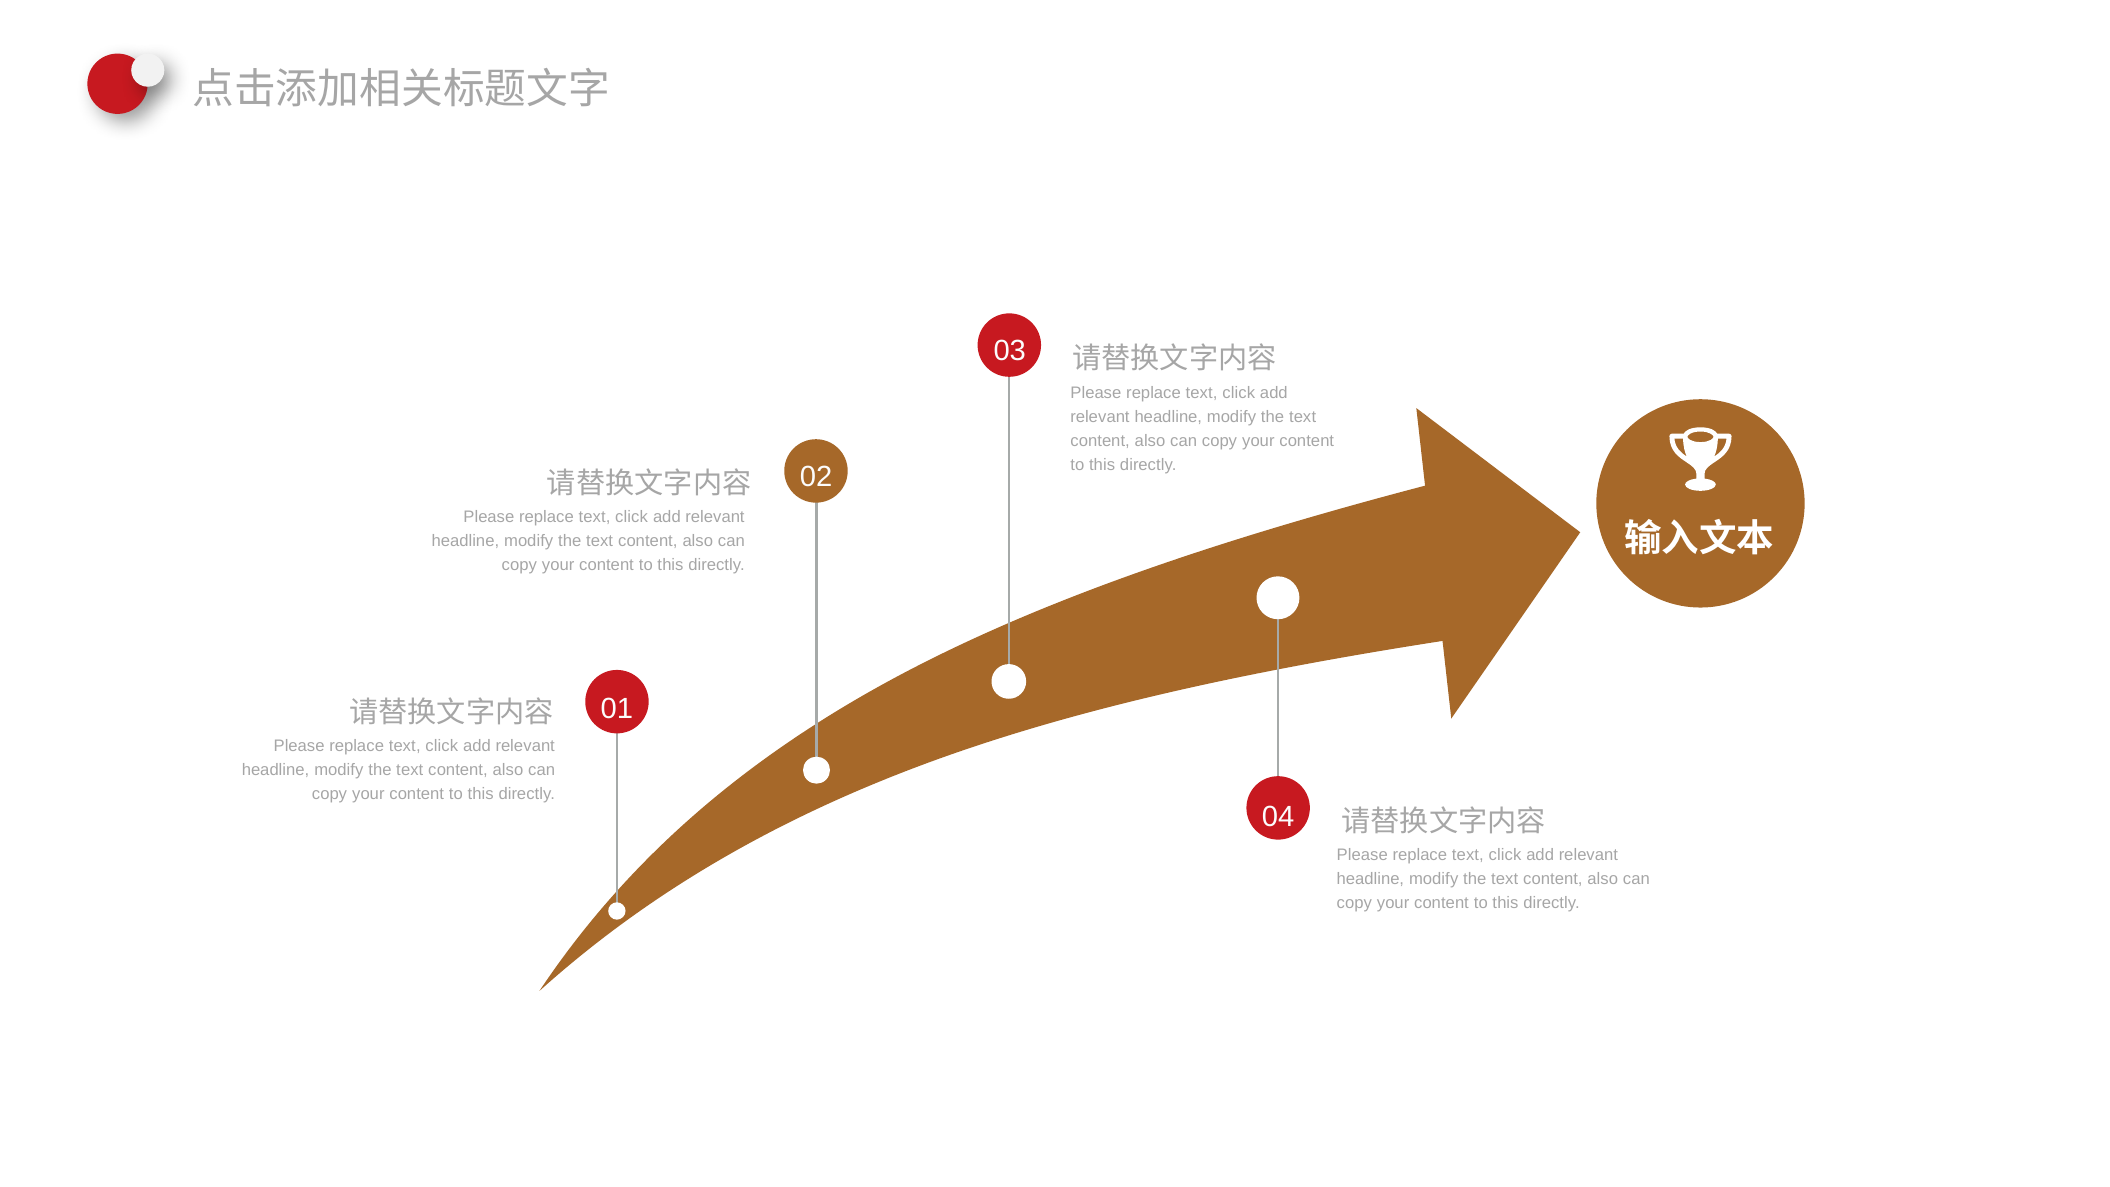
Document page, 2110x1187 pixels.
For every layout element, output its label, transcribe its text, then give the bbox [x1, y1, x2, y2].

text_box [803, 756, 831, 784]
text_box [1596, 399, 1805, 608]
text_box 请替换文字内容 [1072, 332, 1294, 375]
text_box Please replace text, click add relevant headline, modify the text content, also can copy your content to this directly. [1336, 839, 1676, 912]
text_box Please replace text, click add relevant headline, modify the text content, also can copy your content to this directly. [406, 501, 746, 574]
text_box [539, 408, 1581, 991]
text_box [977, 313, 1042, 377]
text_box [585, 669, 649, 734]
text_box [1256, 576, 1300, 620]
text_box Please replace text, click add relevant headline, modify the text content, also can copy your content to this directly. [1070, 378, 1352, 474]
text_box 请替换文字内容 [1341, 795, 1563, 838]
text_box [608, 902, 626, 920]
text_box [784, 439, 848, 503]
text_box 02 [796, 447, 836, 495]
text_box [1246, 776, 1310, 833]
text_box 03 [990, 321, 1030, 369]
text_box [86, 52, 142, 115]
text_box [1261, 835, 1295, 840]
text_box 请替换文字内容 [315, 686, 554, 729]
text_box 04 [1258, 787, 1298, 835]
text_box [991, 664, 1027, 699]
text_box 点击添加相关标题文字 [176, 53, 680, 114]
text_box 输入文本 [1622, 499, 1776, 561]
text_box 请替换文字内容 [494, 457, 752, 500]
text_box [130, 52, 166, 88]
text_box [1669, 427, 1732, 491]
text_box 01 [597, 680, 637, 727]
text_box Please replace text, click add relevant headline, modify the text content, also can copy your content to this directly. [216, 730, 556, 803]
